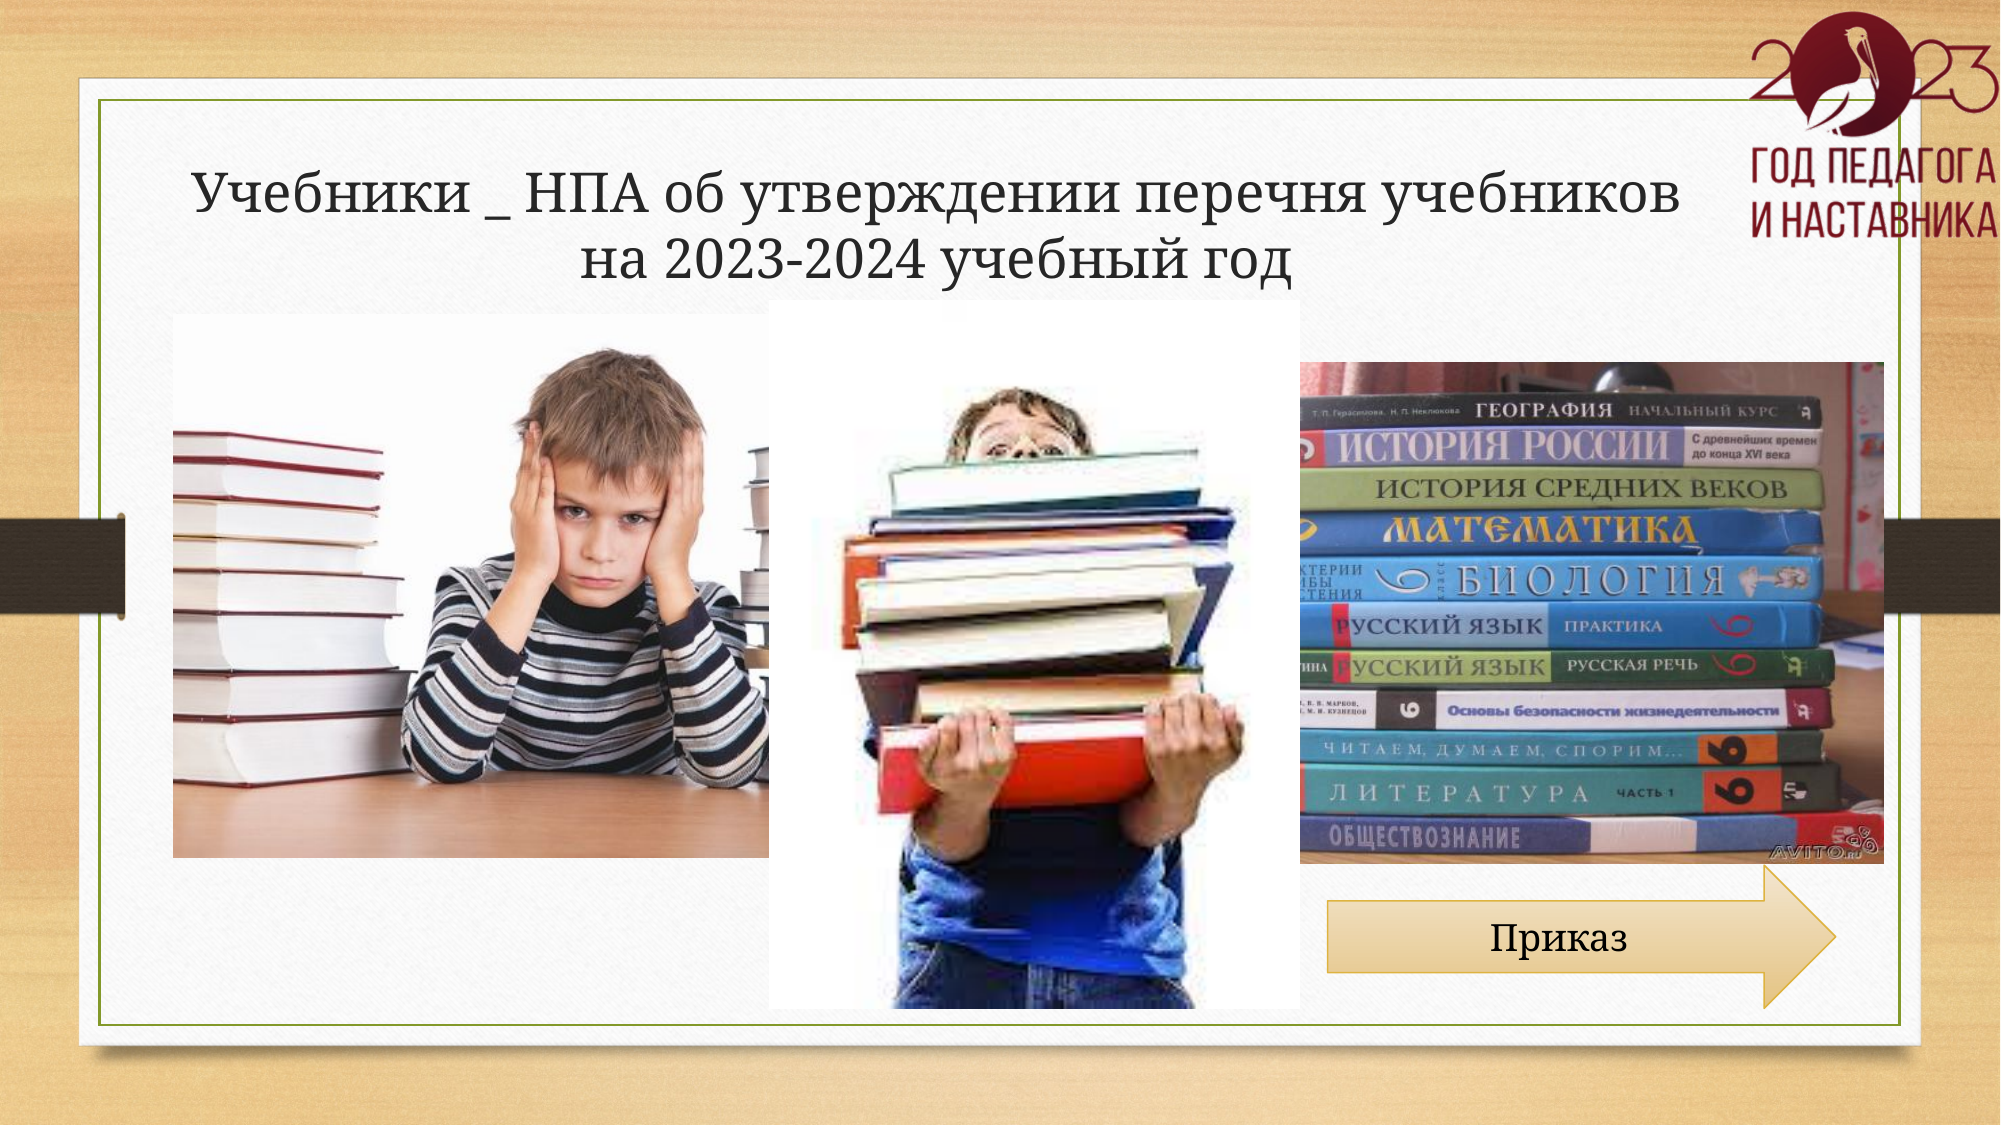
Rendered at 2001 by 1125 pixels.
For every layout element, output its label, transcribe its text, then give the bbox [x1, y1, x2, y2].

text_box Приказ [1326, 864, 1837, 1010]
title Учебники _ НПА об утверждении перечня учебников на 2023-2024 учебный год [149, 149, 1725, 363]
picture [0, 0, 2001, 1125]
